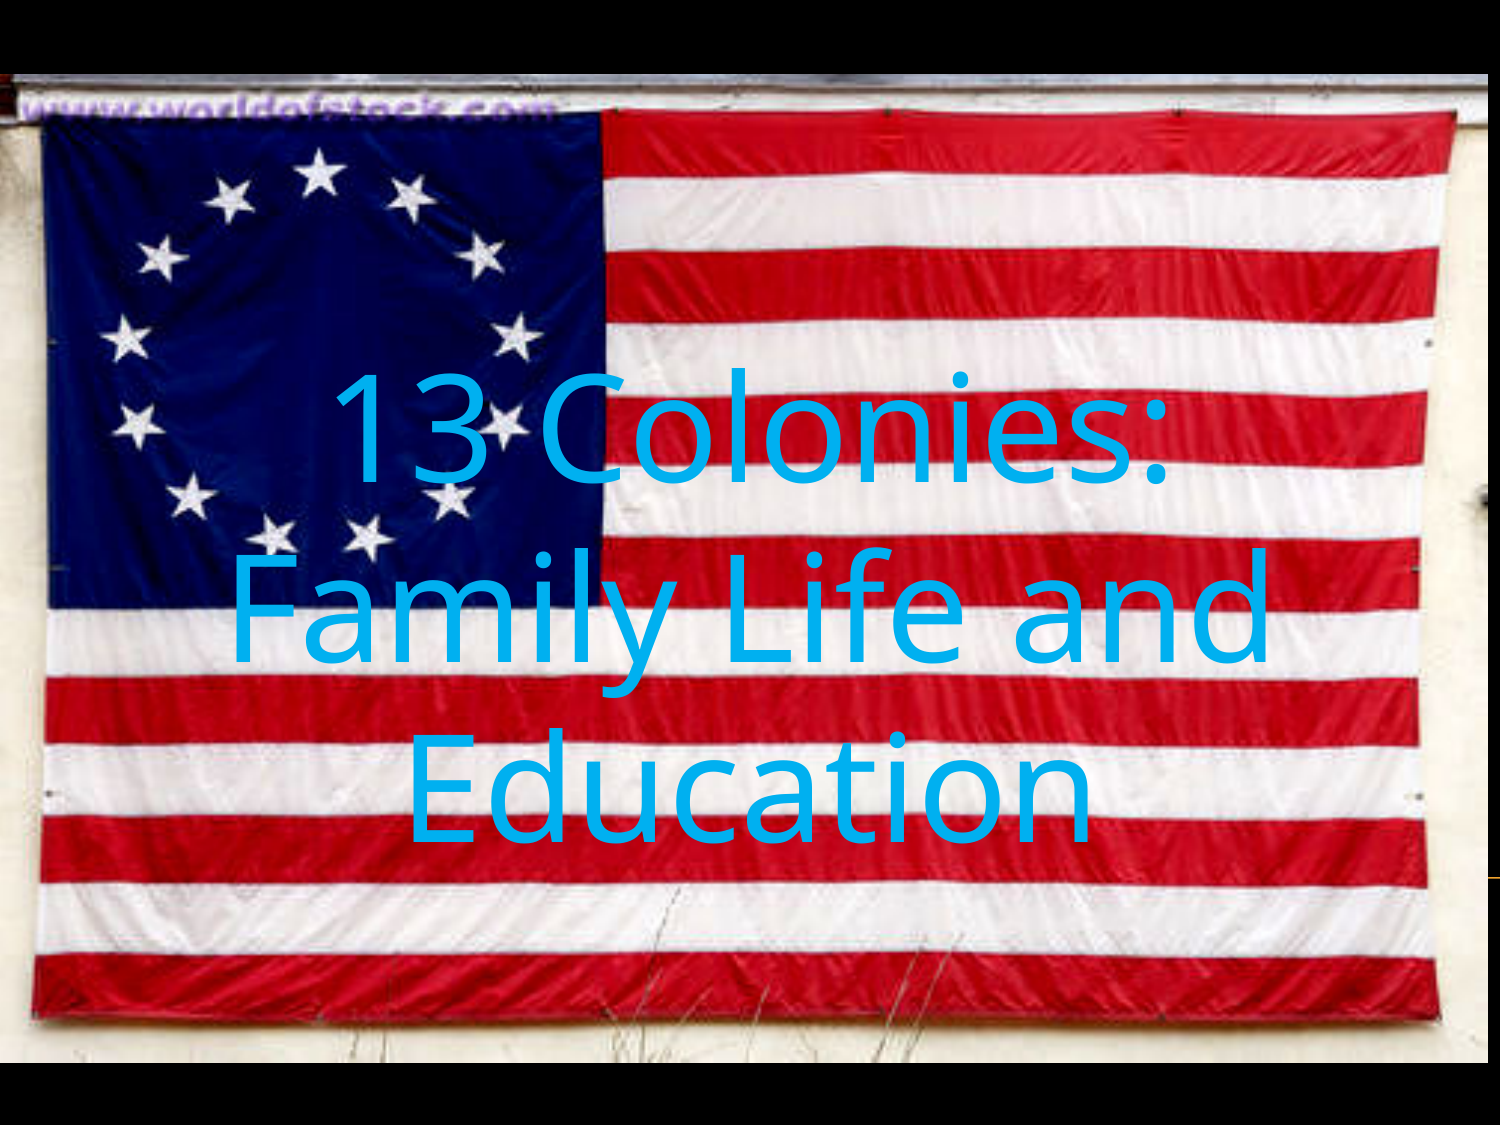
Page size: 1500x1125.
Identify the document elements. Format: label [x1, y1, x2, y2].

picture [0, 74, 1488, 1063]
